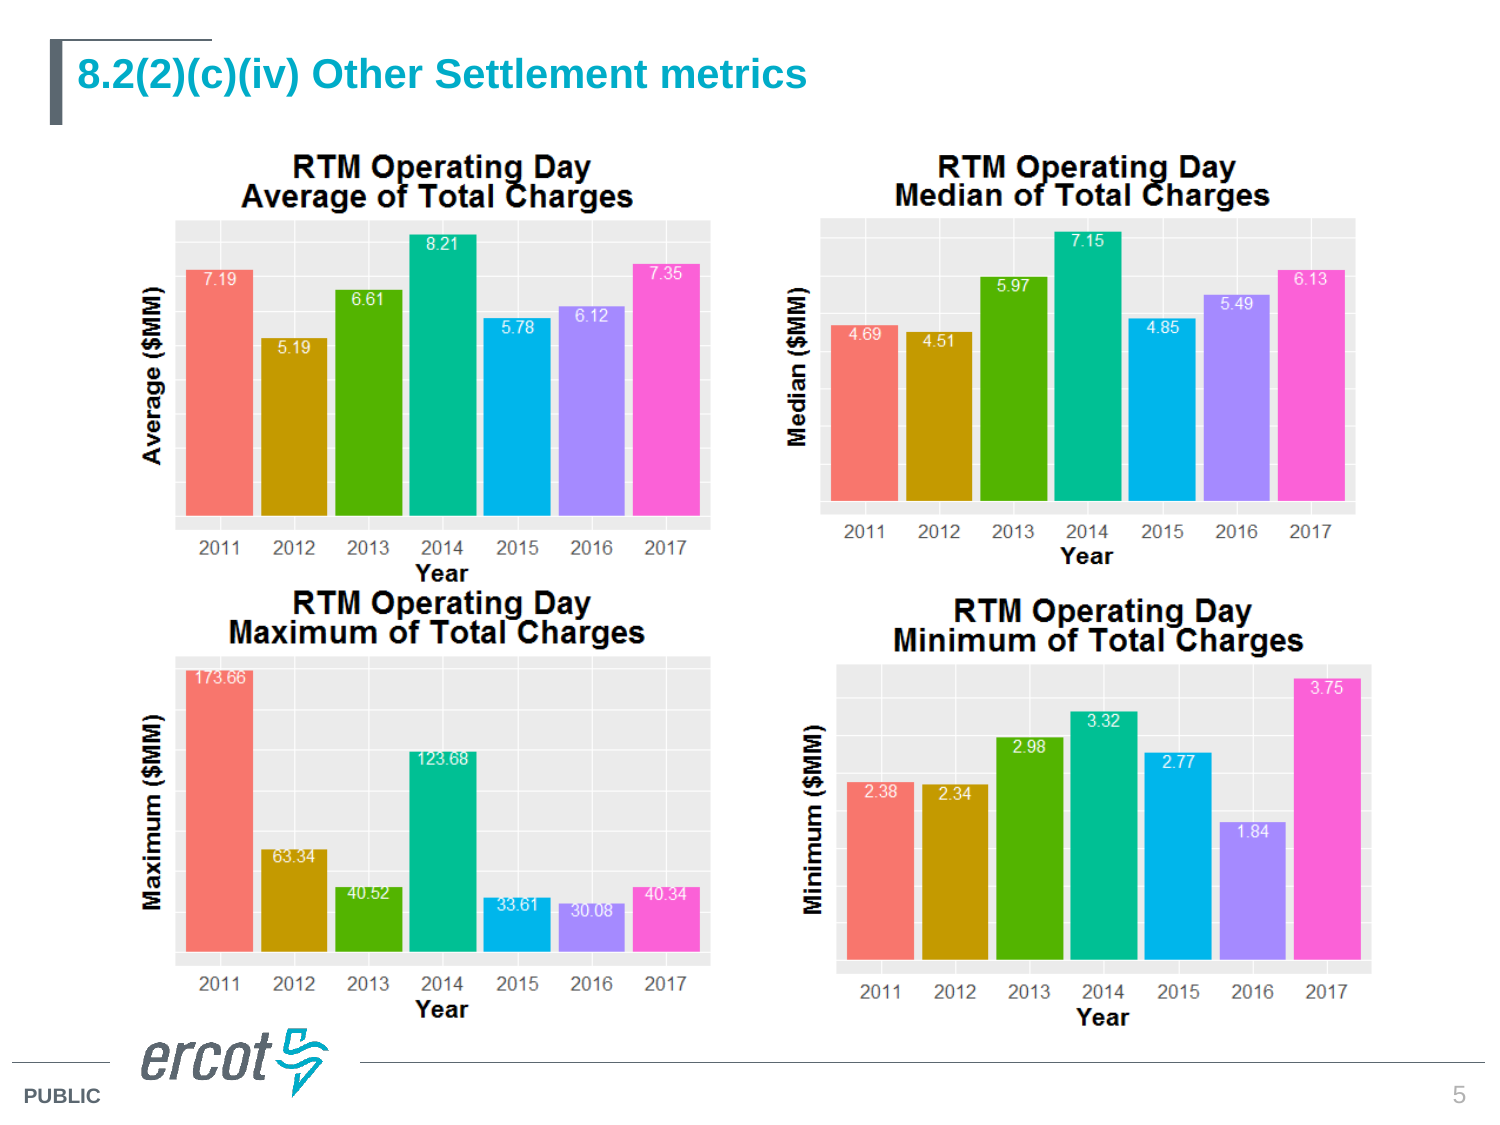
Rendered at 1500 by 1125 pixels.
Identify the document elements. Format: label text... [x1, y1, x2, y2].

picture [132, 144, 720, 1100]
picture [793, 588, 1381, 1034]
title 8.2(2)(c)(iv) Other Settlement metrics [62, 39, 1450, 228]
slide_number 5 [1437, 1076, 1475, 1112]
picture [777, 145, 1365, 572]
